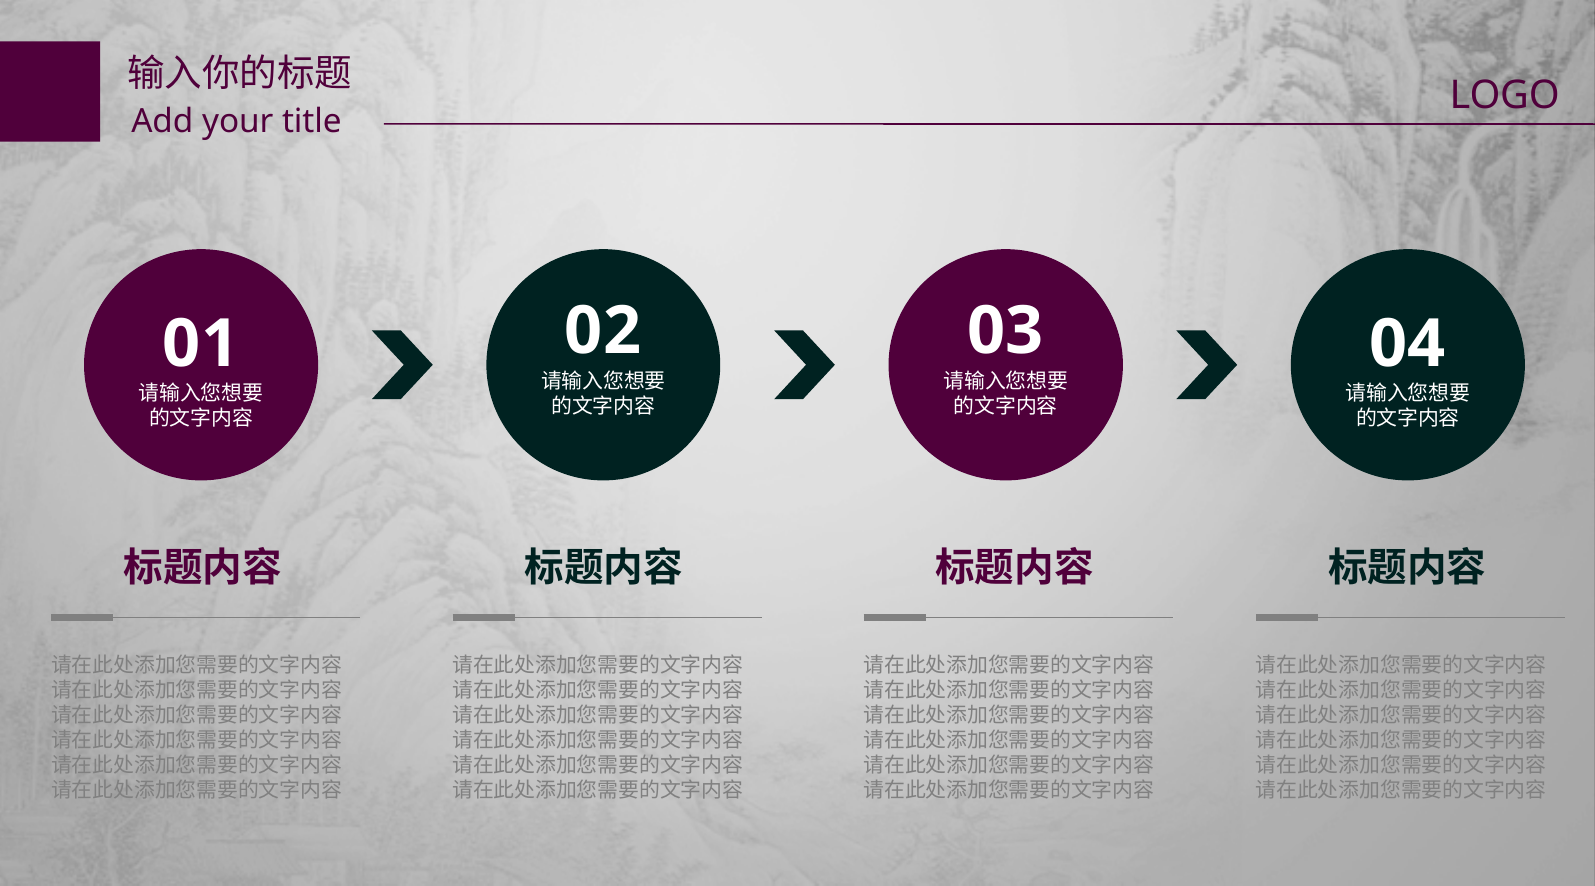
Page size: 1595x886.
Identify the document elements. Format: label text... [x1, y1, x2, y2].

text_box 标题内容 [445, 534, 762, 597]
text_box 02 请输入您想要的文字内容 [486, 249, 721, 481]
text_box [371, 330, 433, 400]
text_box 请在此处添加您需要的文字内容请在此处添加您需要的文字内容请在此处添加您需要的文字内容请在此处添加您需要的文字内容 请在此处添加您需要的文字内容 请在此处添加您需要的文字内容 [1255, 651, 1565, 827]
text_box [774, 330, 835, 400]
text_box 01 请输入您想要的文字内容 [84, 249, 319, 481]
text_box 标题内容 [856, 534, 1173, 597]
text_box [1176, 330, 1238, 400]
text_box 标题内容 [1249, 534, 1566, 597]
text_box 标题内容 [44, 534, 361, 597]
text_box 请在此处添加您需要的文字内容请在此处添加您需要的文字内容请在此处添加您需要的文字内容请在此处添加您需要的文字内容 请在此处添加您需要的文字内容 请在此处添加您需要的文字内容 [452, 651, 762, 827]
text_box 请在此处添加您需要的文字内容请在此处添加您需要的文字内容请在此处添加您需要的文字内容请在此处添加您需要的文字内容 请在此处添加您需要的文字内容 请在此处添加您需要的文字内容 [51, 651, 361, 877]
text_box 03 请输入您想要的文字内容 [888, 249, 1123, 481]
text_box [0, 0, 1595, 886]
text_box 请在此处添加您需要的文字内容请在此处添加您需要的文字内容请在此处添加您需要的文字内容请在此处添加您需要的文字内容 请在此处添加您需要的文字内容 请在此处添加您需要的文字内容 [863, 651, 1173, 827]
text_box 04 请输入您想要的文字内容 [1290, 249, 1525, 481]
